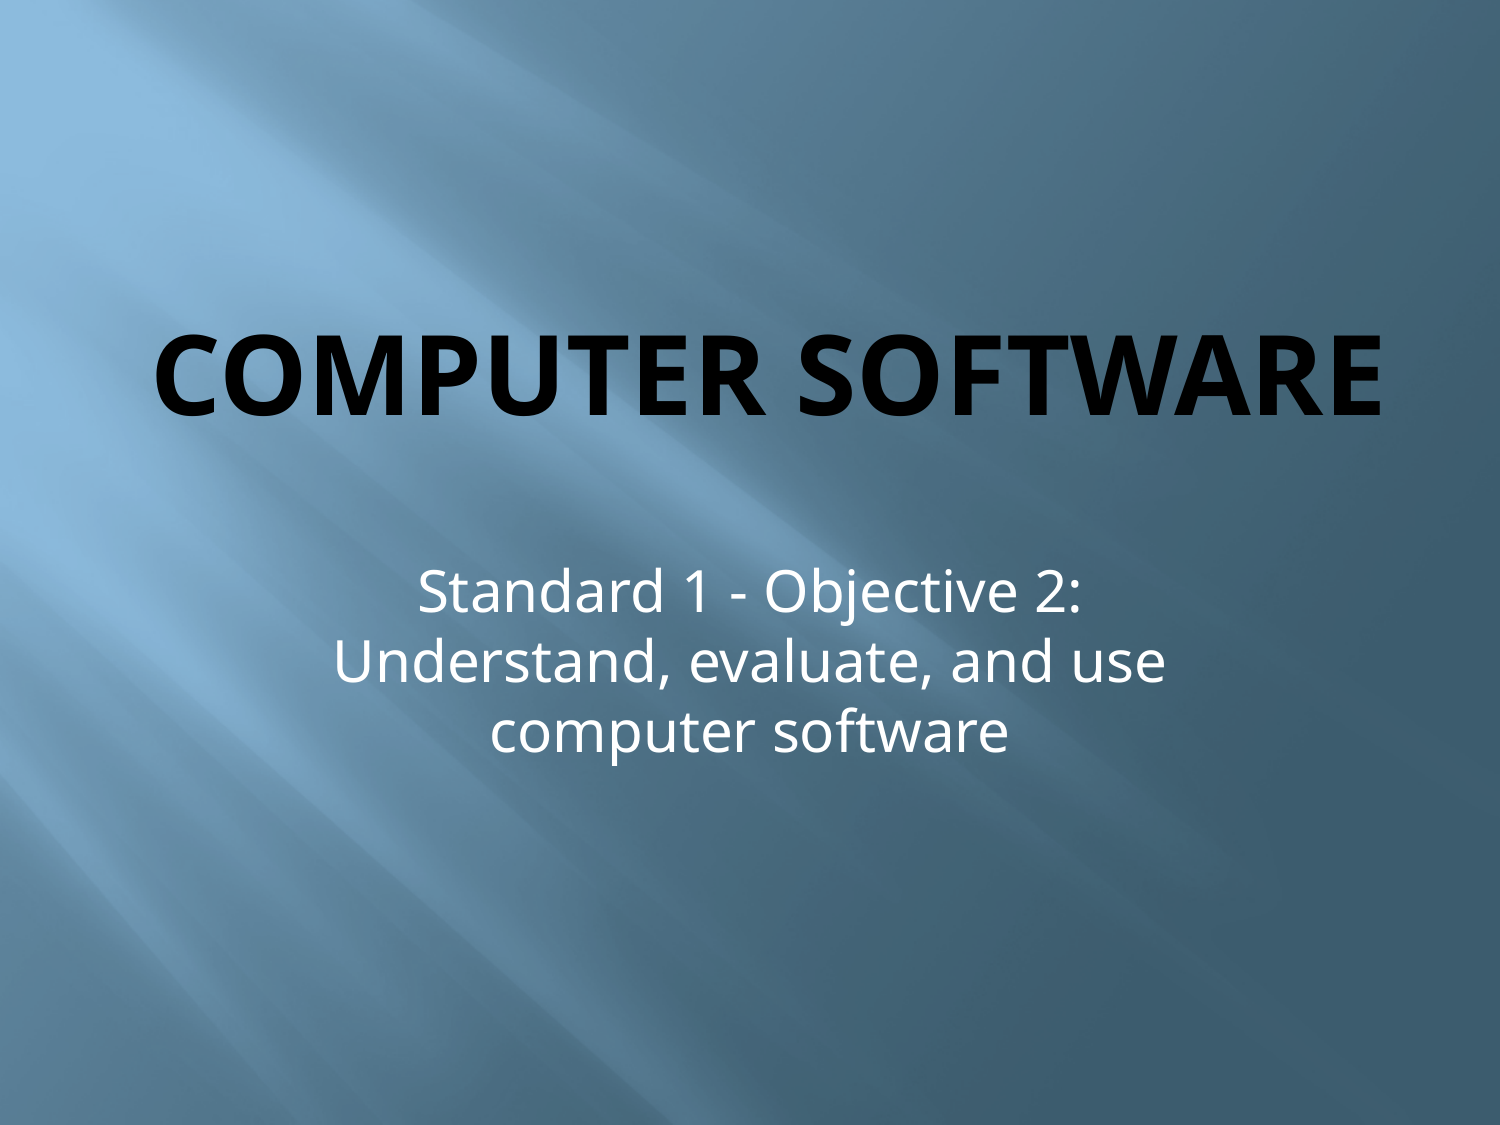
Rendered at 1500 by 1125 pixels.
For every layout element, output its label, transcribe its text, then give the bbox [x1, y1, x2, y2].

subtitle Standard 1 - Objective 2: Understand, evaluate, and use computer software [225, 546, 1275, 834]
title Computer Software [112, 187, 1425, 438]
